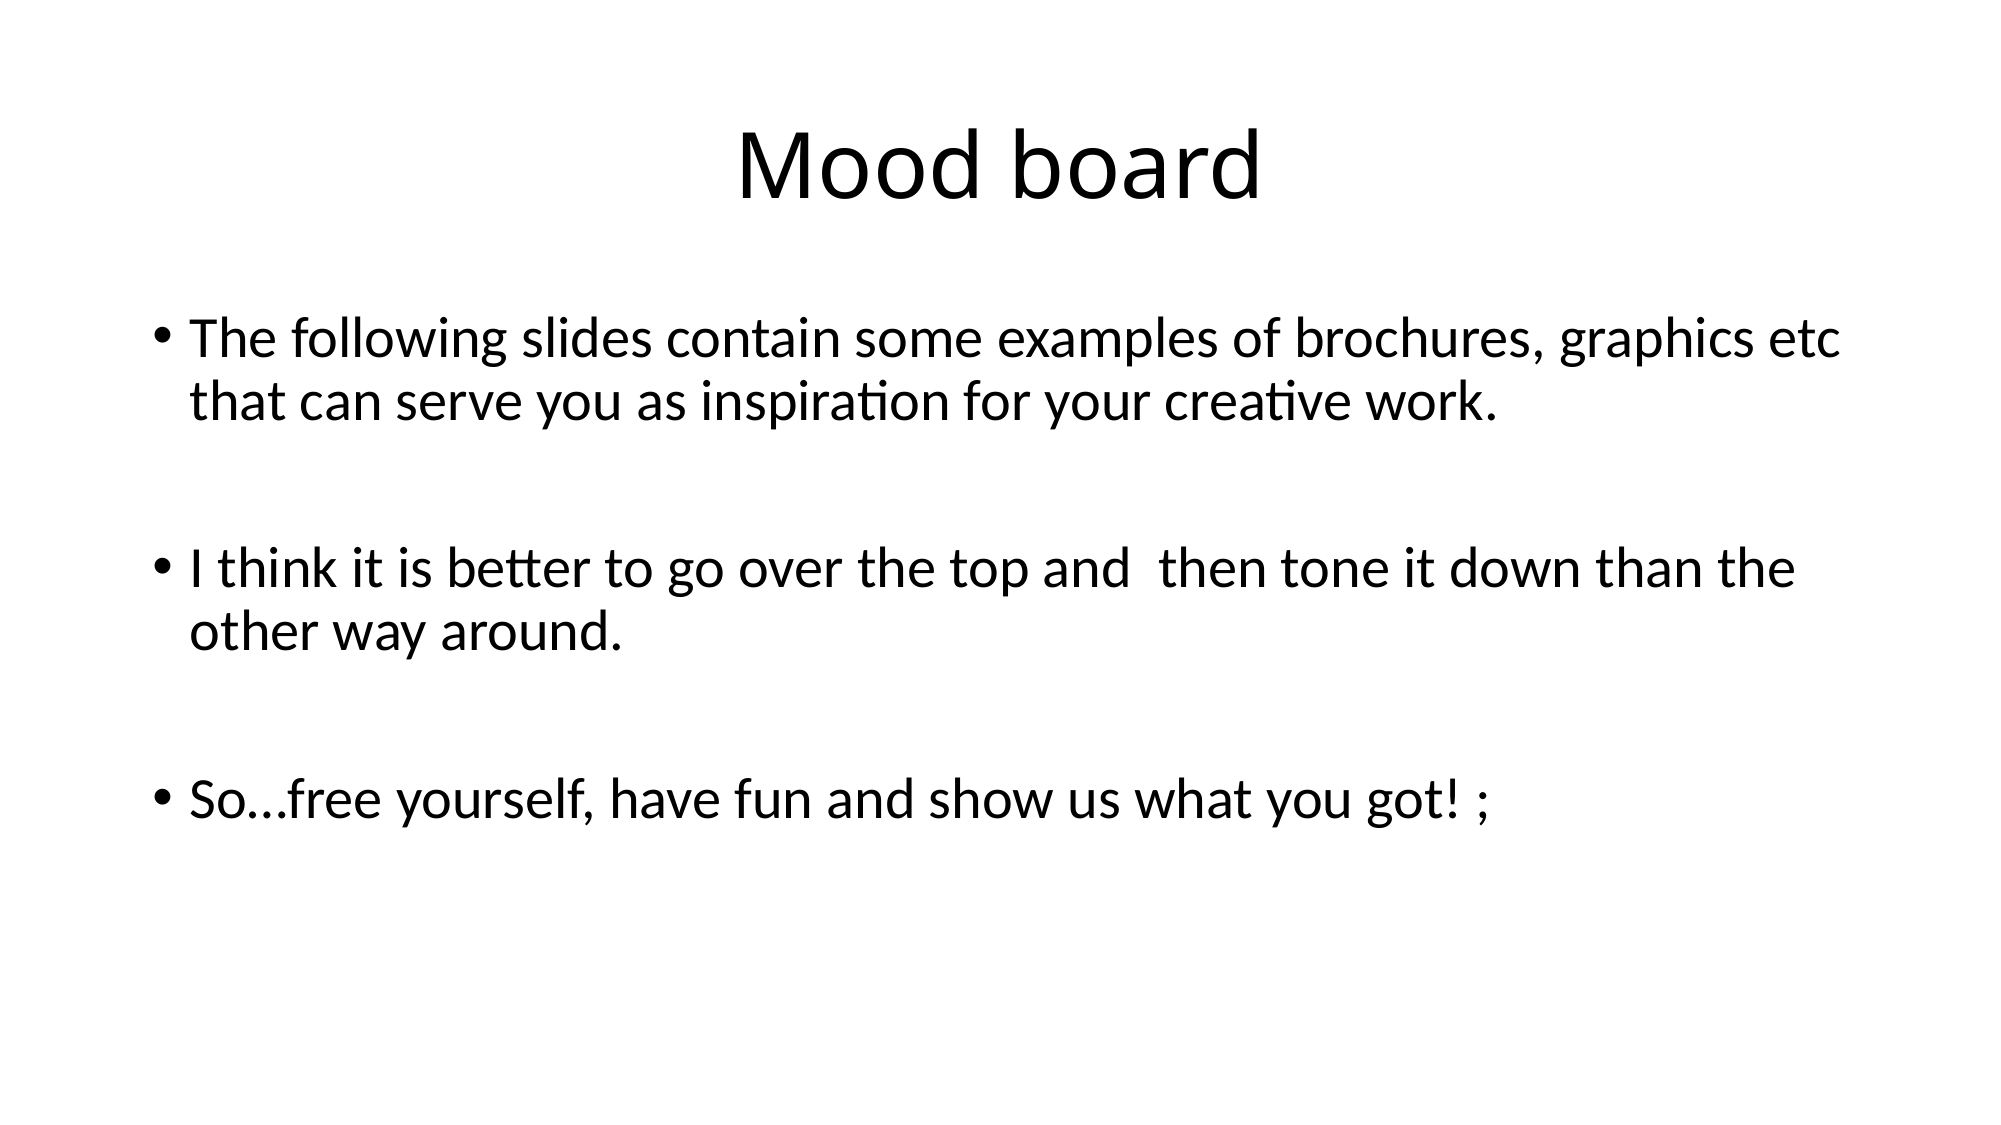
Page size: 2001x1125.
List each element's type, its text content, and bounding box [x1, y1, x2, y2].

title Mood board [137, 59, 1863, 278]
list The following slides contain some examples of brochures, graphics etc that can serve you as inspiration for your creative work. I think it is better to go over the top and then tone it down than the other way around. So…free yourself, have fun and show us what you got! ; [137, 299, 1863, 1014]
